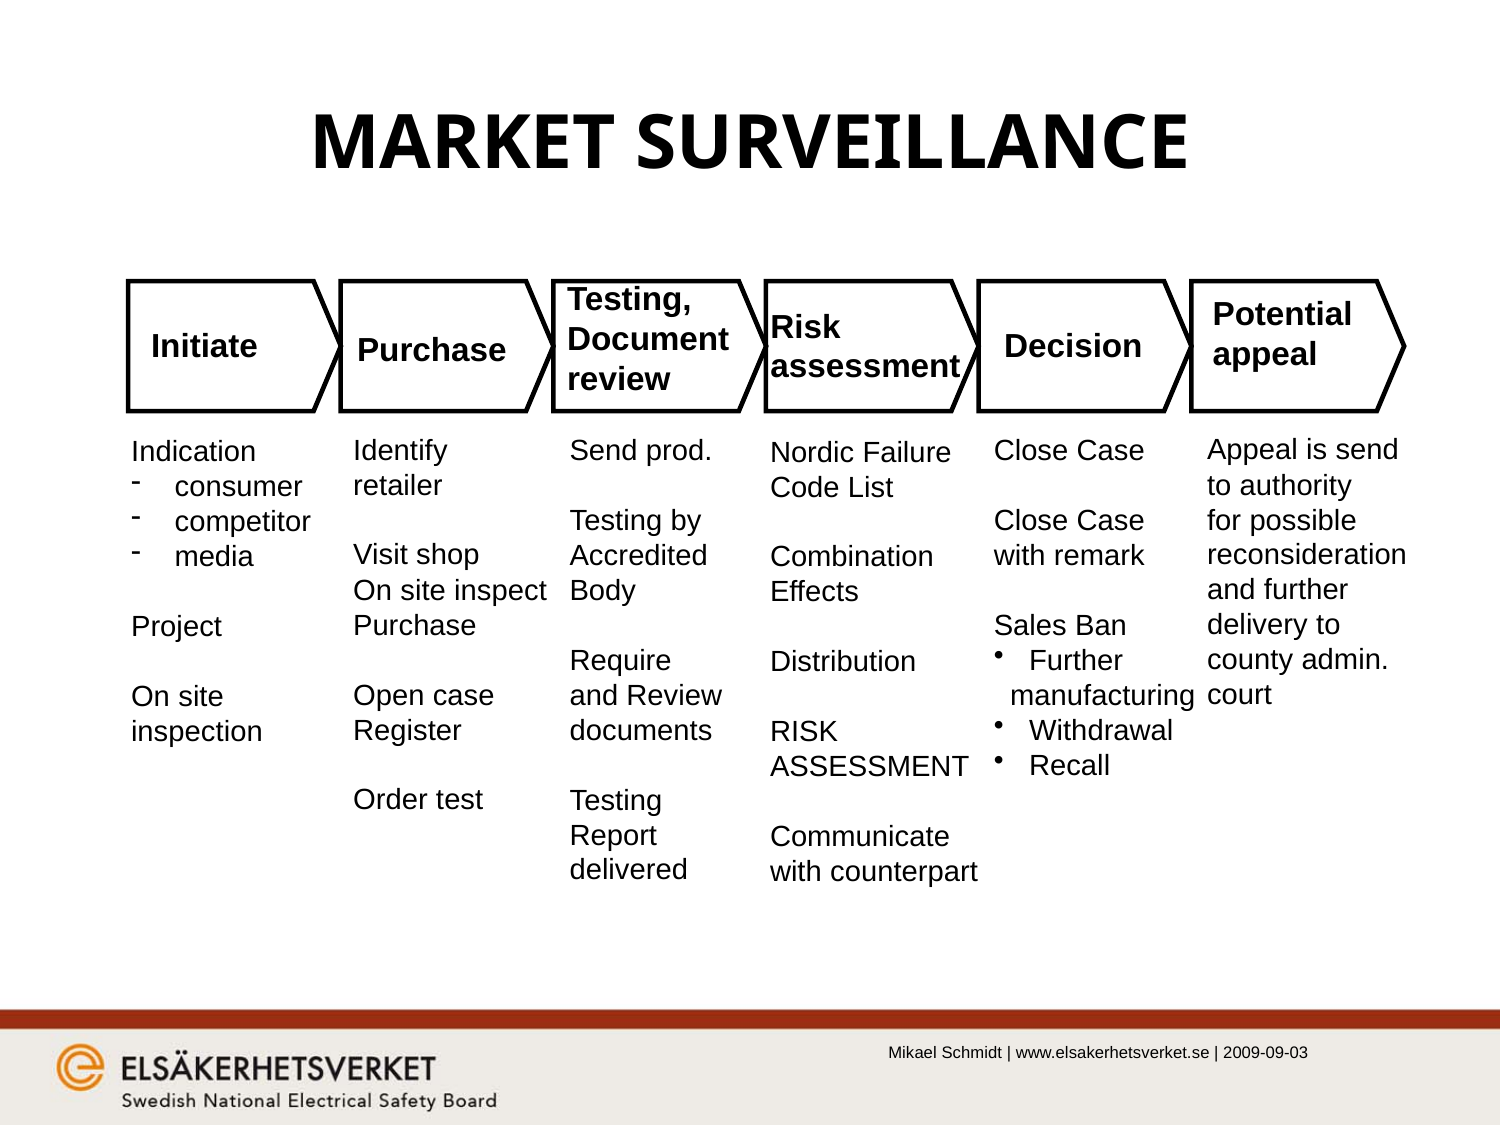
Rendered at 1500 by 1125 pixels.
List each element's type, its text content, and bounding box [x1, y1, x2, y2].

text_box [553, 405, 742, 412]
text_box Testing, Document review [552, 269, 754, 405]
text_box Identify retailer Visit shop On site inspect Purchase Open case Register Order test [338, 423, 554, 824]
text_box Nordic Failure Code List Combination Effects Distribution RISK ASSESSMENT Communicate with counterpart [755, 425, 994, 895]
text_box [765, 281, 958, 297]
text_box [978, 281, 1191, 412]
footer Mikael Schmidt | www.elsakerhetsverket.se | 2009-09-03 [738, 1034, 1460, 1103]
text_box Decision [989, 316, 1158, 372]
text_box [1191, 281, 1405, 412]
text_box Risk assessment [755, 297, 976, 393]
text_box [128, 281, 340, 412]
title MARKET SURVEILLANCE [74, 44, 1426, 233]
text_box Potential appeal [1197, 284, 1368, 380]
text_box Initiate [136, 316, 274, 372]
text_box Purchase [342, 316, 533, 377]
text_box [340, 281, 552, 412]
text_box Appeal is send to authority for possible reconsideration and further delivery to county admin. court [1192, 423, 1423, 719]
text_box Indication consumer competitor media Project On site inspection [116, 424, 327, 755]
text_box Send prod. Testing by Accredited Body Require and Review documents Testing Report delivered [554, 423, 738, 894]
text_box [765, 393, 959, 412]
picture [0, 0, 1500, 1125]
text_box Close Case Close Case with remark Sales Ban Further manufacturing Withdrawal Recall [978, 423, 1211, 789]
